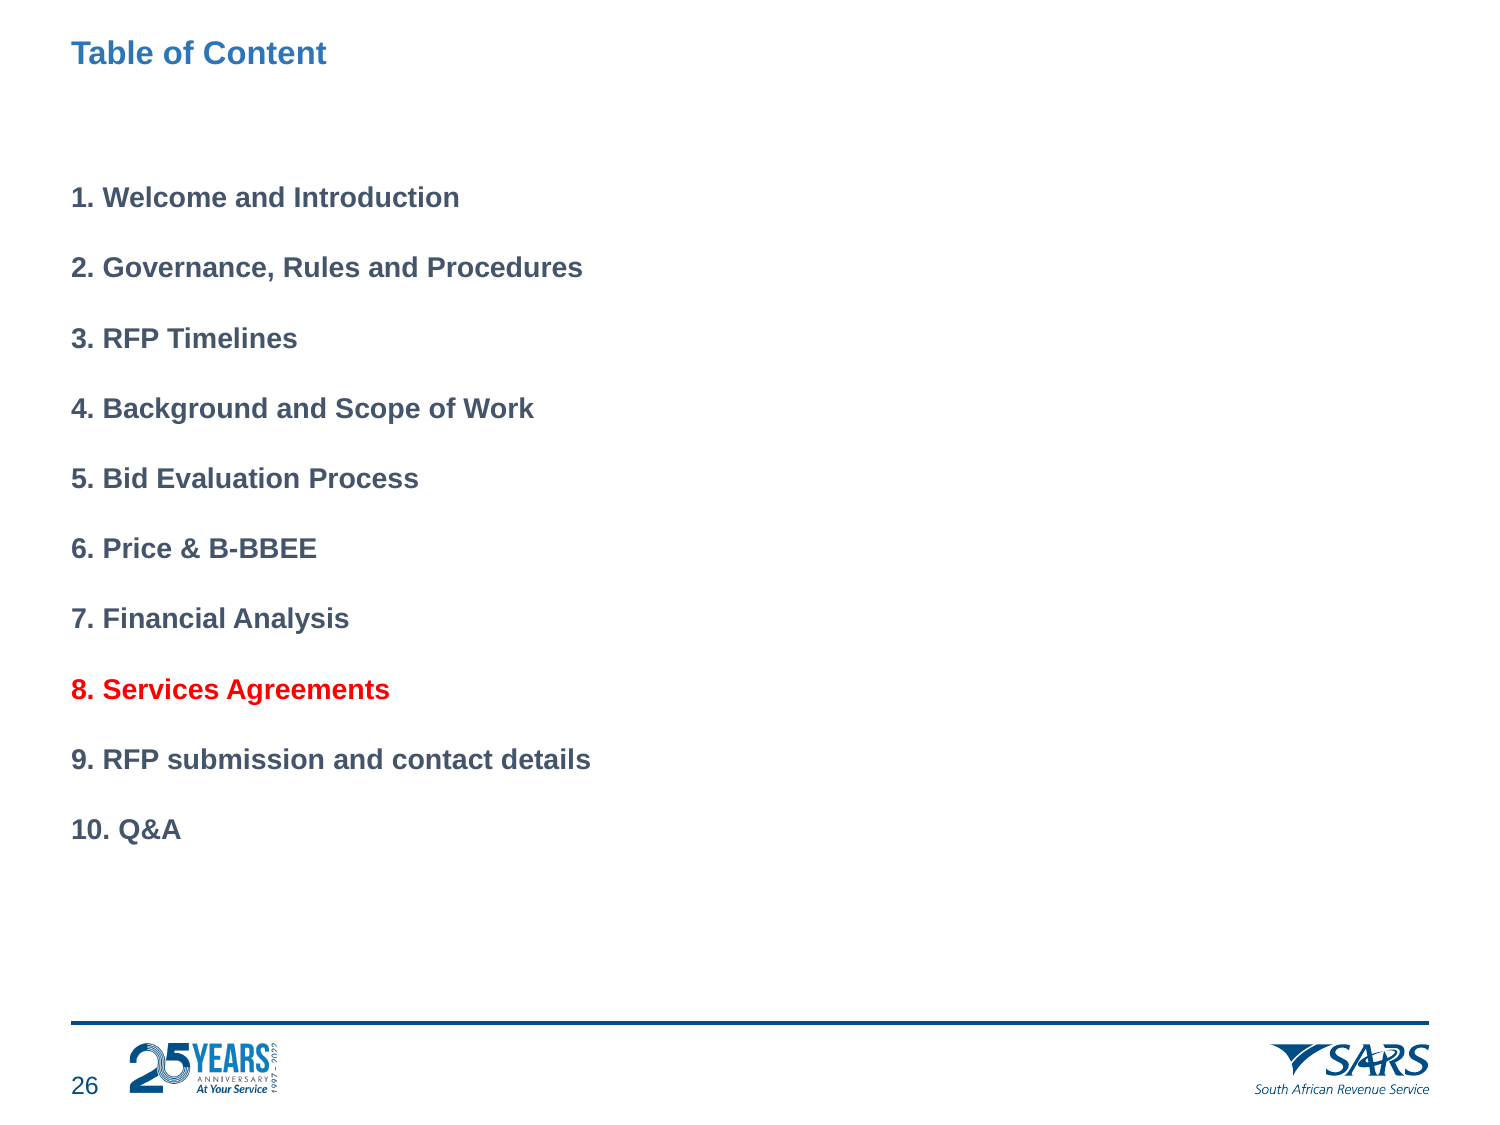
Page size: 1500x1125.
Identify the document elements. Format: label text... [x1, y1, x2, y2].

slide_number 25 [56, 1054, 394, 1115]
list 1. Welcome and Introduction 2. Governance, Rules and Procedures 3. RFP Timelines 4. Background and Scope of Work 5. Bid Evaluation Process 6. Price & B-BBEE 7. Financial Analysis 8. Services Agreements 9. RFP submission and contact details 10. Q&A [56, 159, 1430, 857]
title Table of Content [56, 28, 1350, 116]
